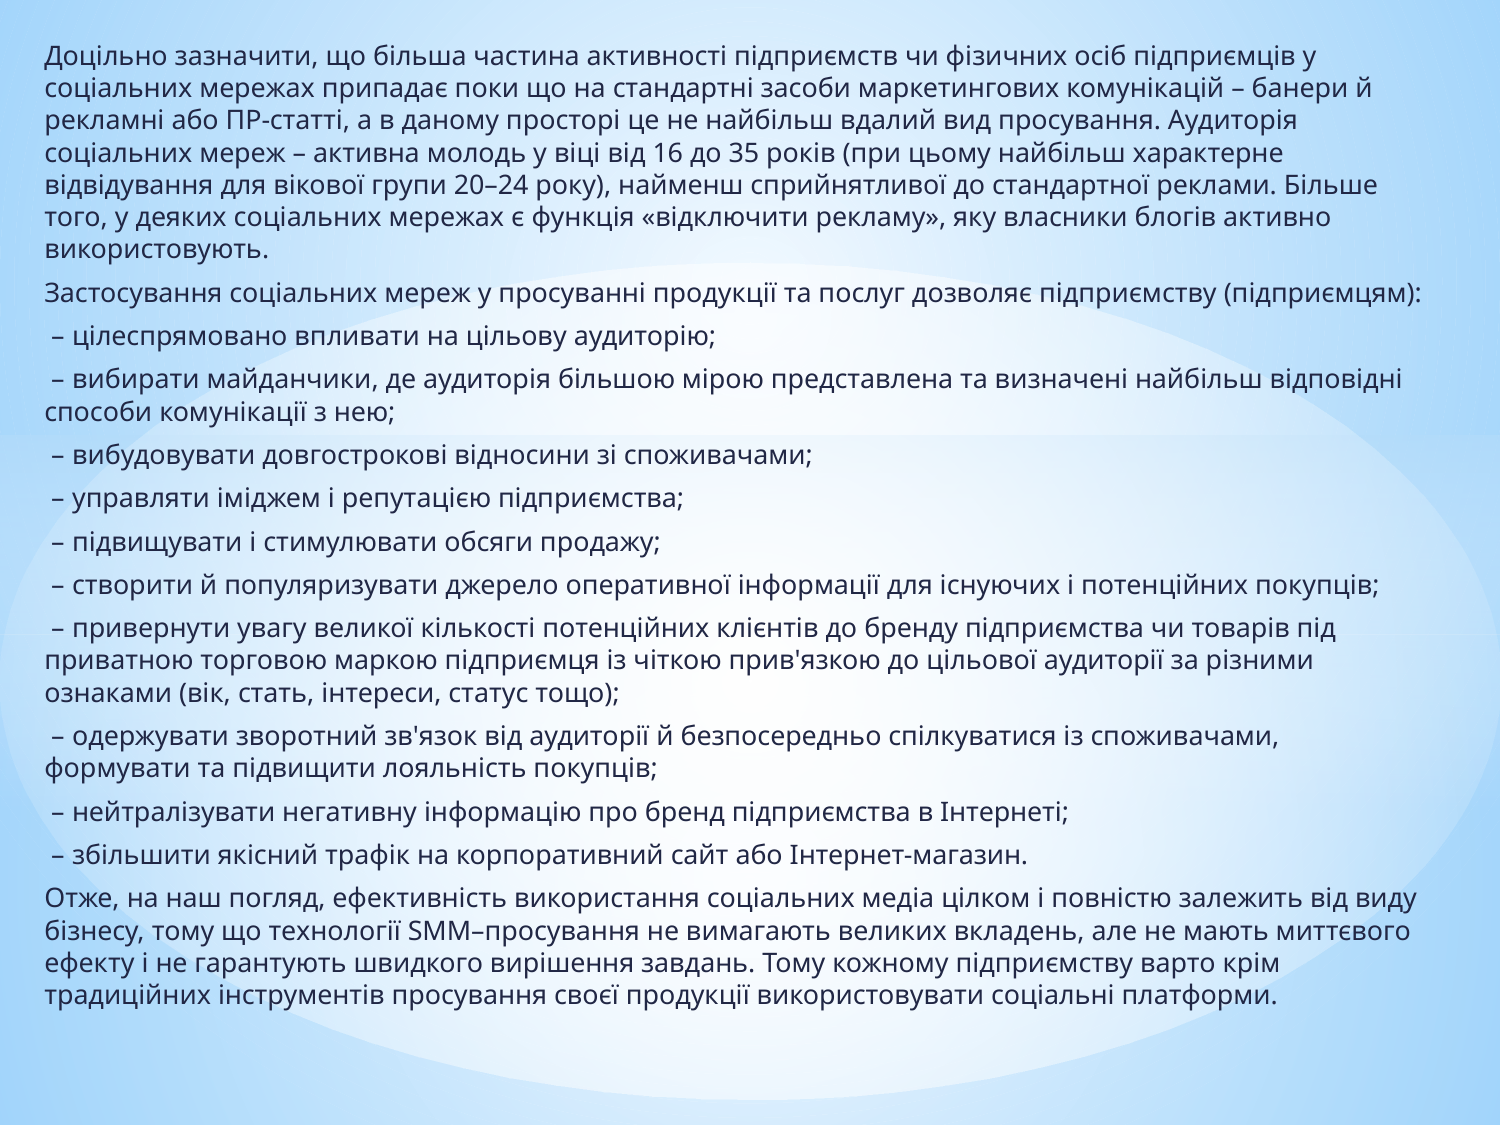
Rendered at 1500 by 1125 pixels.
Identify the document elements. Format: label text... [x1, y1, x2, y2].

subtitle Доцільно зазначити, що більша частина активності підприємств чи фізичних осіб підприємців у соціальних мережах припадає поки що на стандартні засоби маркетингових комунікацій – банери й рекламні або ПР-статті, а в даному просторі це не найбільш вдалий вид просування. Аудиторія соціальних мереж – активна молодь у віці від 16 до 35 років (при цьому найбільш характерне відвідування для вікової групи 20–24 року), найменш сприйнятливої до стандартної реклами. Більше того, у деяких соціальних мережах є функція «відключити рекламу», яку власники блогів активно використовують. Застосування соціальних мереж у просуванні продукції та послуг дозволяє підприємству (підприємцям): – цілеспрямовано впливати на цільову аудиторію; – вибирати майданчики, де аудиторія більшою мірою представлена та визначені найбільш відповідні способи комунікації з нею; – вибудовувати довгострокові відносини зі споживачами; – управляти іміджем і репутацією підприємства; – підвищувати і стимулювати обсяги продажу; – створити й популяризувати джерело оперативної інформації для існуючих і потенційних покупців; – привернути увагу великої кількості потенційних клієнтів до бренду підприємства чи товарів під приватною торговою маркою підприємця із чіткою прив'язкою до цільової аудиторії за різними ознаками (вік, стать, інтереси, статус тощо); – одержувати зворотний зв'язок від аудиторії й безпосередньо спілкуватися із споживачами, формувати та підвищити лояльність покупців; – нейтралізувати негативну інформацію про бренд підприємства в Інтернеті; – збільшити якісний трафік на корпоративний сайт або Інтернет-магазин. Отже, на наш погляд, ефективність використання соціальних медіа цілком і повністю залежить від виду бізнесу, тому що технології SMM–просування не вимагають великих вкладень, але не мають миттєвого ефекту і не гарантують швидкого вирішення завдань. Тому кожному підприємству варто крім традиційних інструментів просування своєї продукції використовувати соціальні платформи. [29, 30, 1447, 1047]
